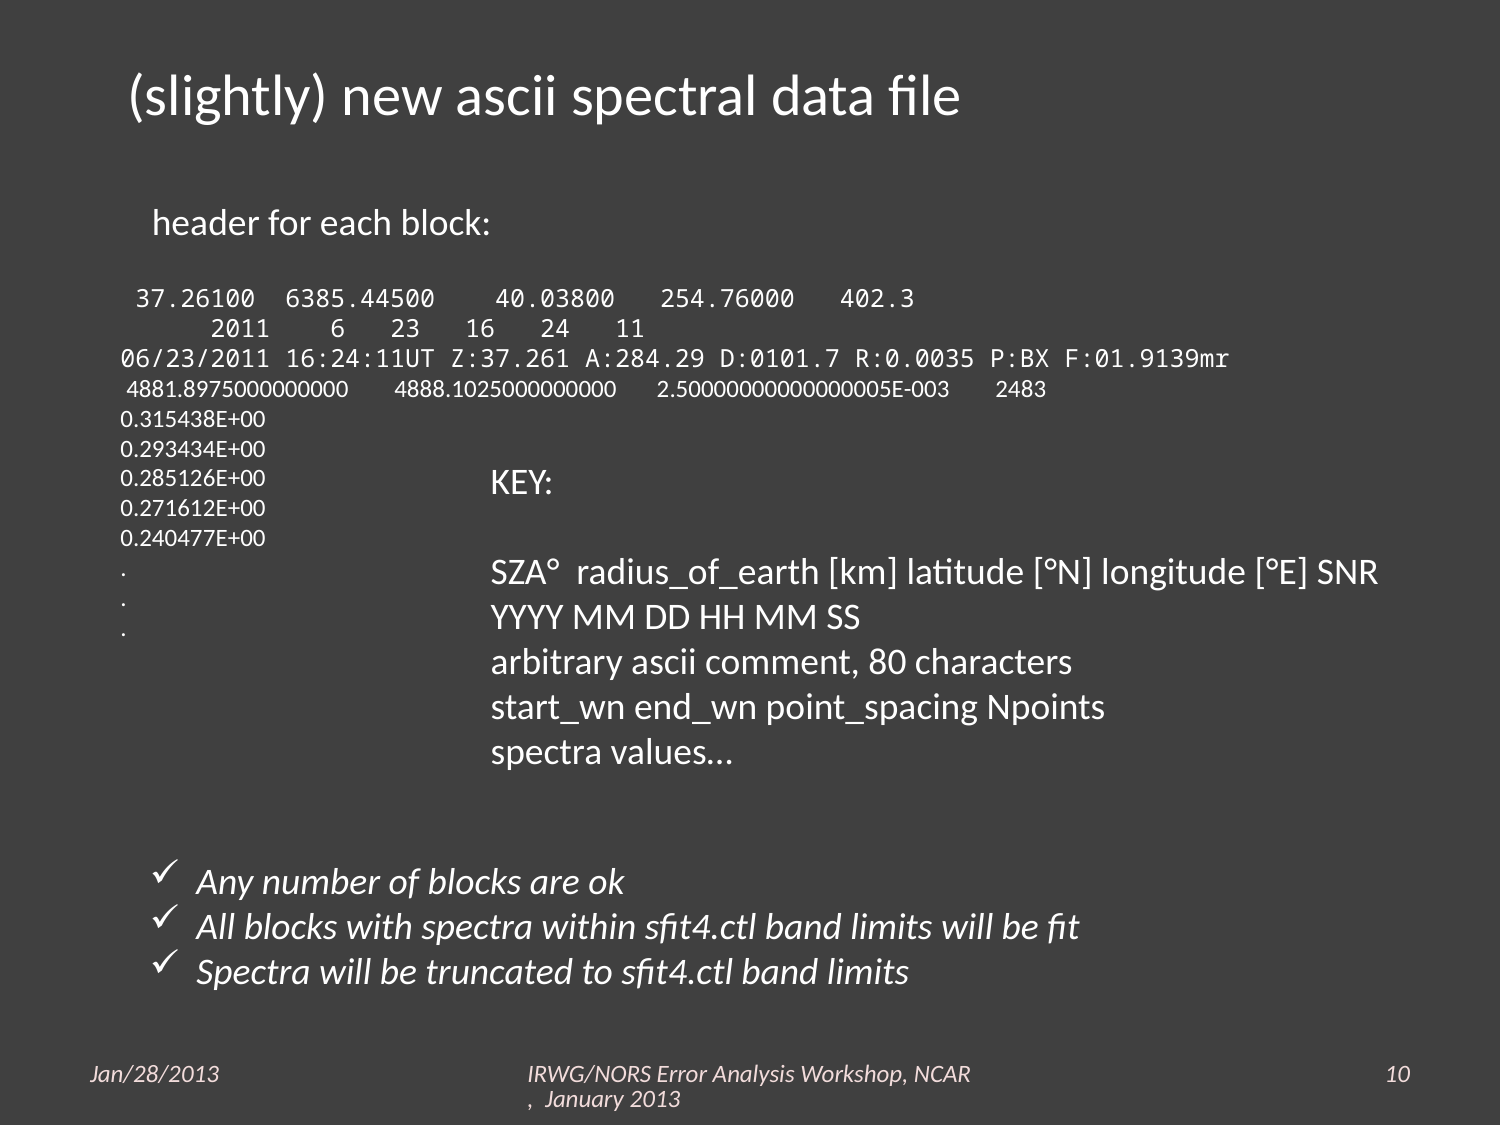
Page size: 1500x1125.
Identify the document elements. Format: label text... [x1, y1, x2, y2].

slide_number 10 [1074, 1042, 1425, 1103]
footer IRWG/NORS Error Analysis Workshop, NCAR, January 2013 [512, 1042, 988, 1103]
slide_number Jan/28/2013 [75, 1042, 425, 1103]
text_box KEY: SZA° radius_of_earth [km] latitude [°N] longitude [°E] SNR YYYY MM DD HH MM SS arbitrary ascii comment, 80 characters start_wn end_wn point_spacing Npoints spectra values… [475, 449, 1395, 780]
text_box 37.26100 6385.44500 40.03800 254.76000 402.3 2011 6 23 16 24 11 06/23/2011 16:24:11UT Z:37.261 A:284.29 D:0101.7 R:0.0035 P:BX F:01.9139mr 4881.8975000000000 4888.1025000000000 2.50000000000000005E-003 2483 0.315438E+00 0.293434E+00 0.285126E+00 0.271612E+00 0.240477E+00 . . . [105, 274, 1246, 649]
text_box (slightly) new ascii spectral data file [112, 50, 1463, 163]
text_box Any number of blocks are ok All blocks with spectra within sfit4.ctl band limits will be fit Spectra will be truncated to sfit4.ctl band limits [134, 849, 1096, 1000]
text_box header for each block: [137, 190, 507, 250]
